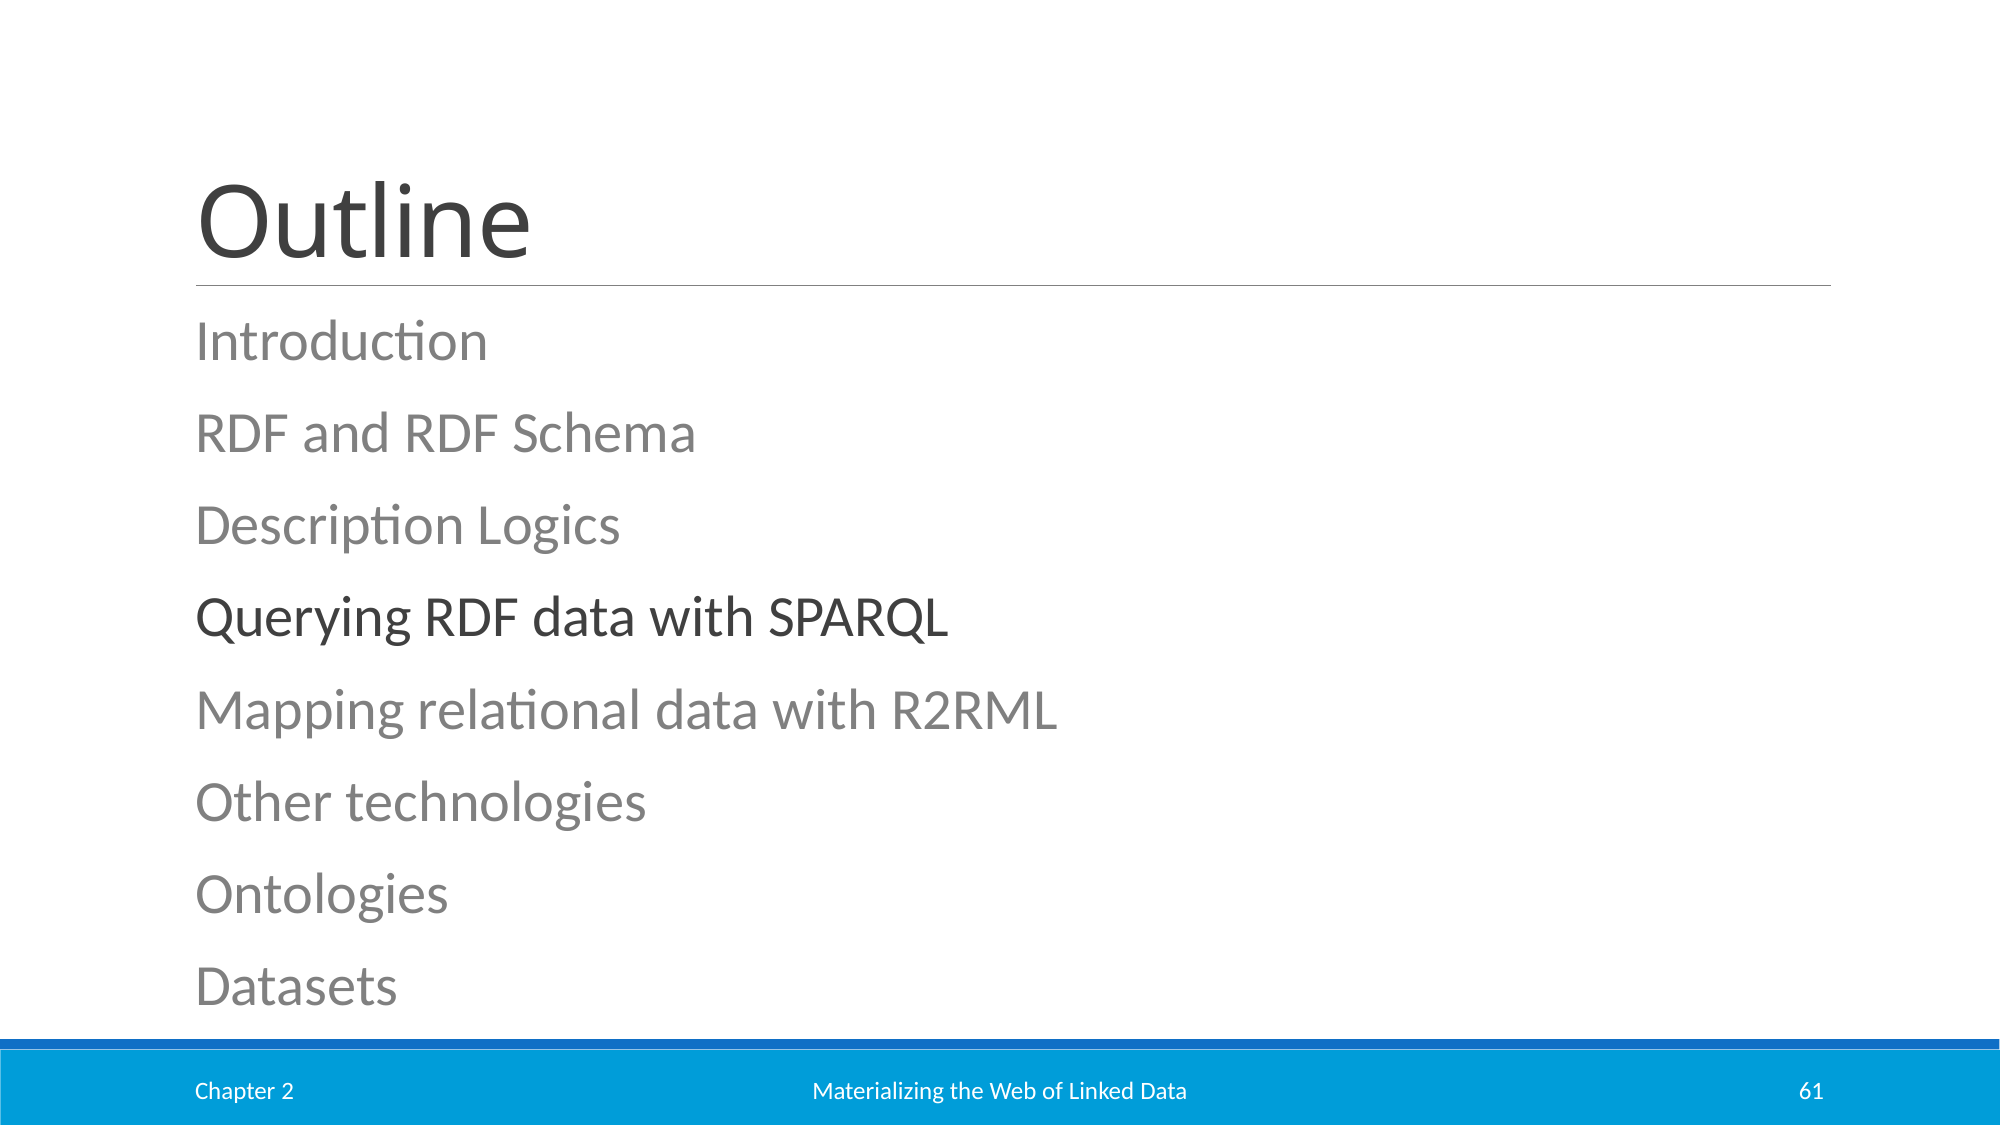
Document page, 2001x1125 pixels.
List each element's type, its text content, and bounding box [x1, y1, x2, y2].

slide_number Chapter 2 [180, 1059, 586, 1120]
list Introduction RDF and RDF Schema Description Logics Querying RDF data with SPARQL Mapping relational data with R2RML Other technologies Ontologies Datasets [180, 302, 1830, 963]
slide_number 61 [1624, 1059, 1840, 1120]
title Outline [180, 47, 1830, 285]
footer Materializing the Web of Linked Data [604, 1059, 1396, 1120]
